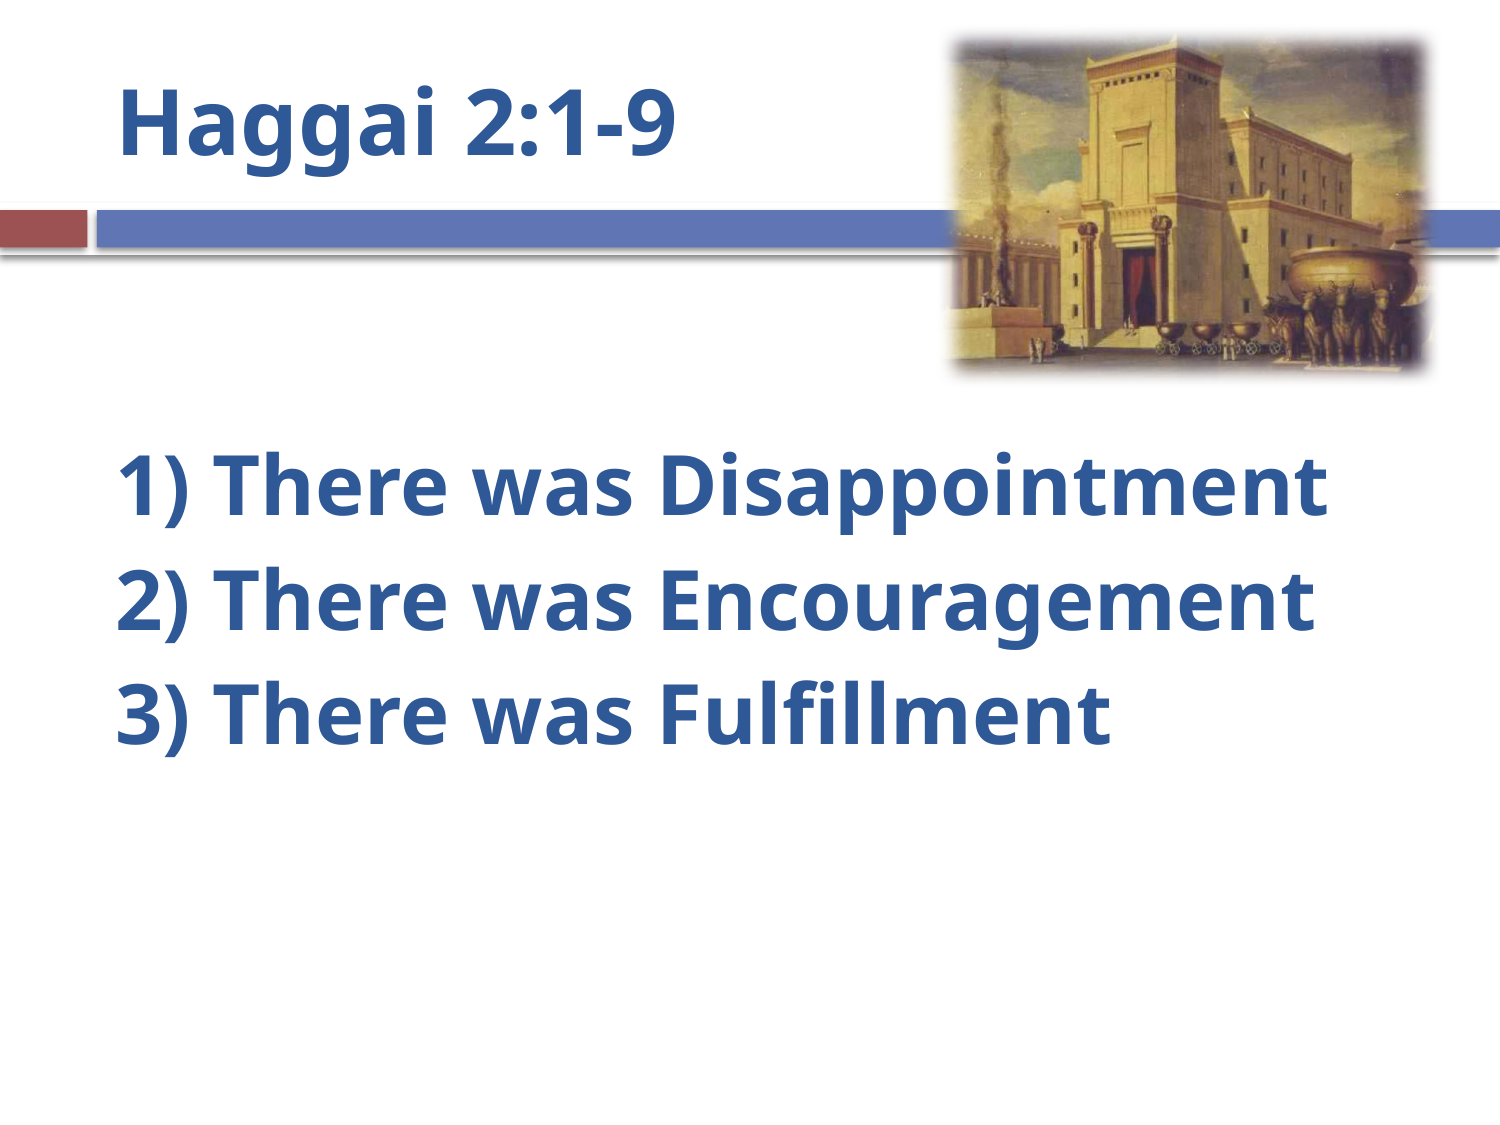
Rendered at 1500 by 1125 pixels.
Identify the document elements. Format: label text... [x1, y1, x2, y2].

picture [937, 24, 1442, 388]
list 1) There was Disappointment 2) There was Encouragement 3) There was Fulfillment [100, 425, 1500, 1000]
title Haggai 2:1-9 [100, 37, 931, 200]
